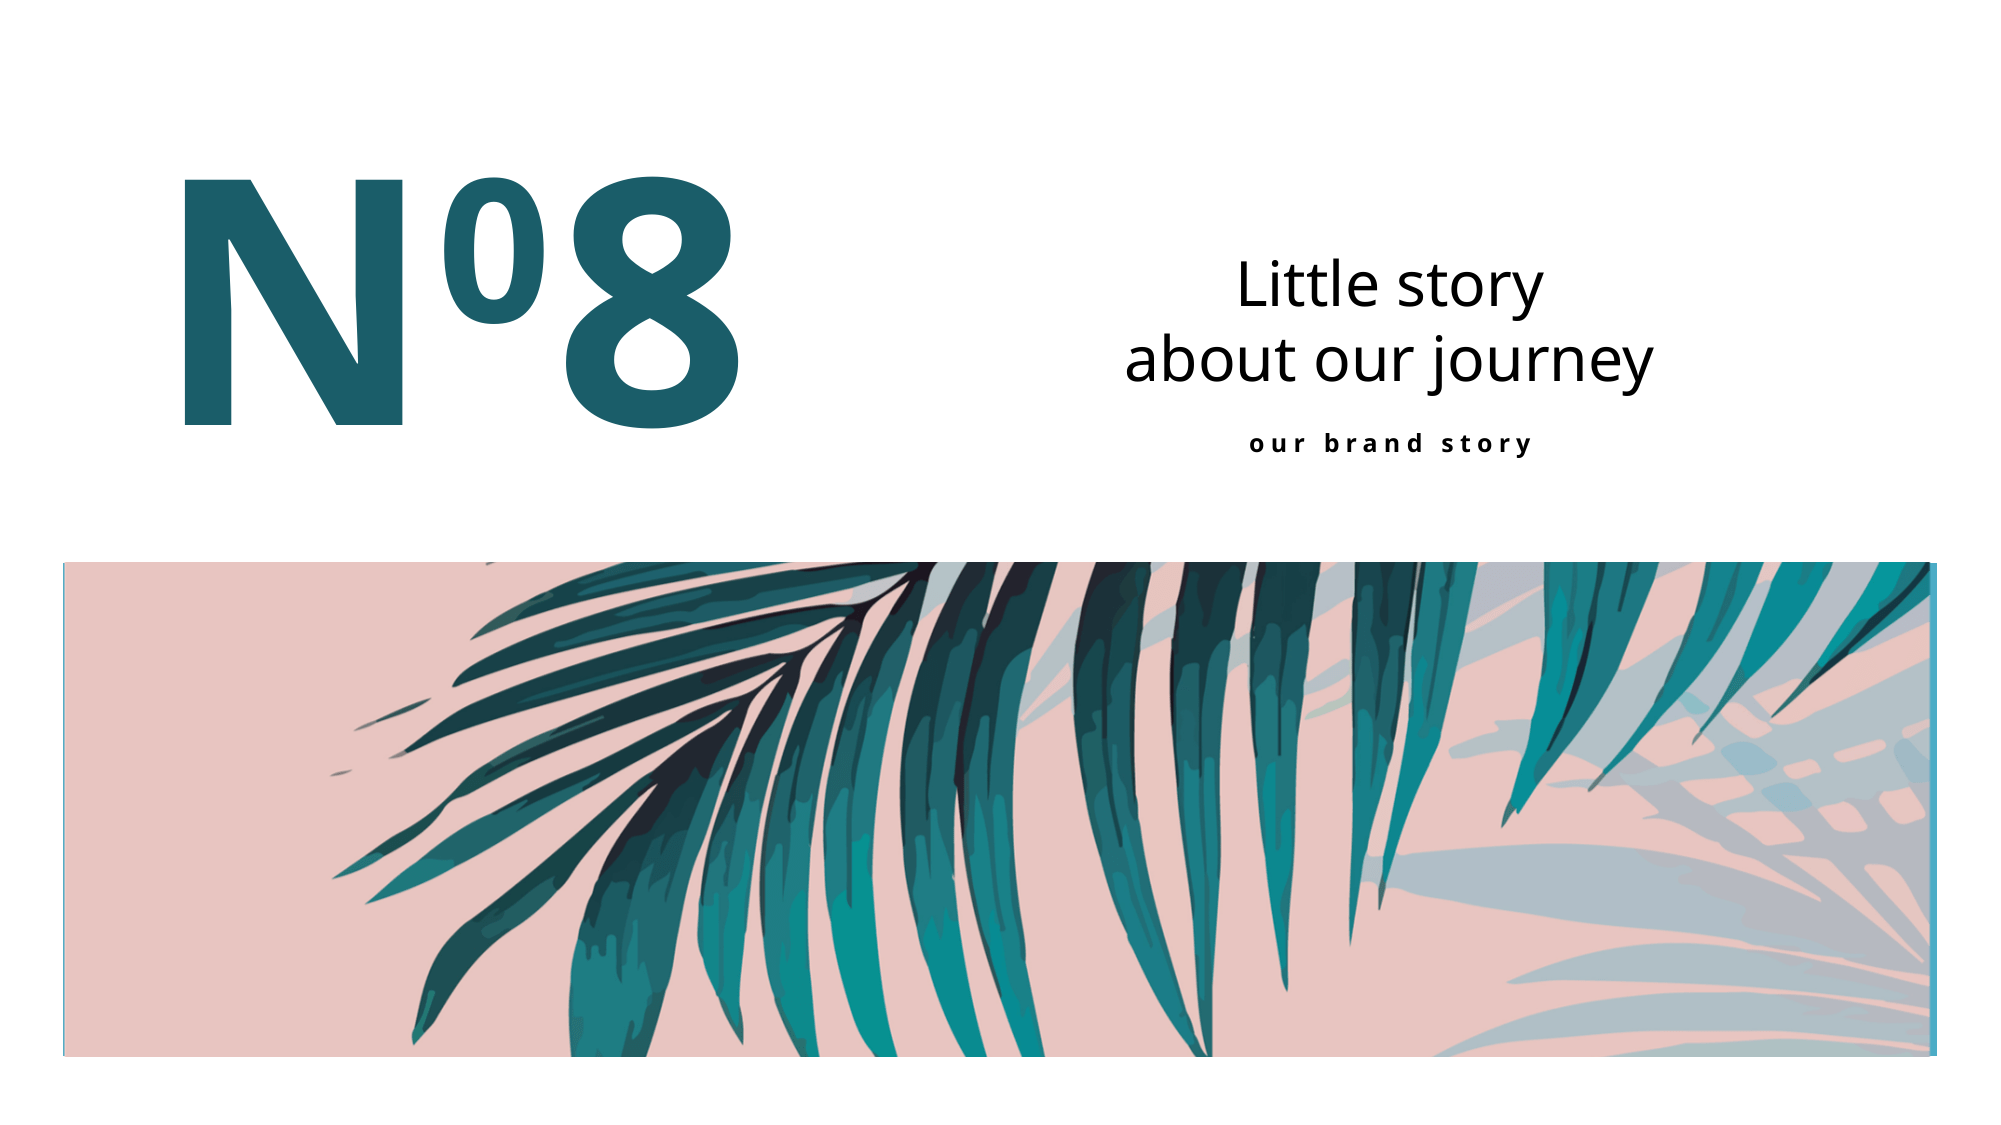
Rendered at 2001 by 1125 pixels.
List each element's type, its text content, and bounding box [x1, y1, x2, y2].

picture [62, 562, 1938, 1057]
text_box our brand story [1234, 414, 1546, 465]
text_box N08 [139, 187, 766, 491]
text_box Little story about our journey [766, 237, 2000, 402]
